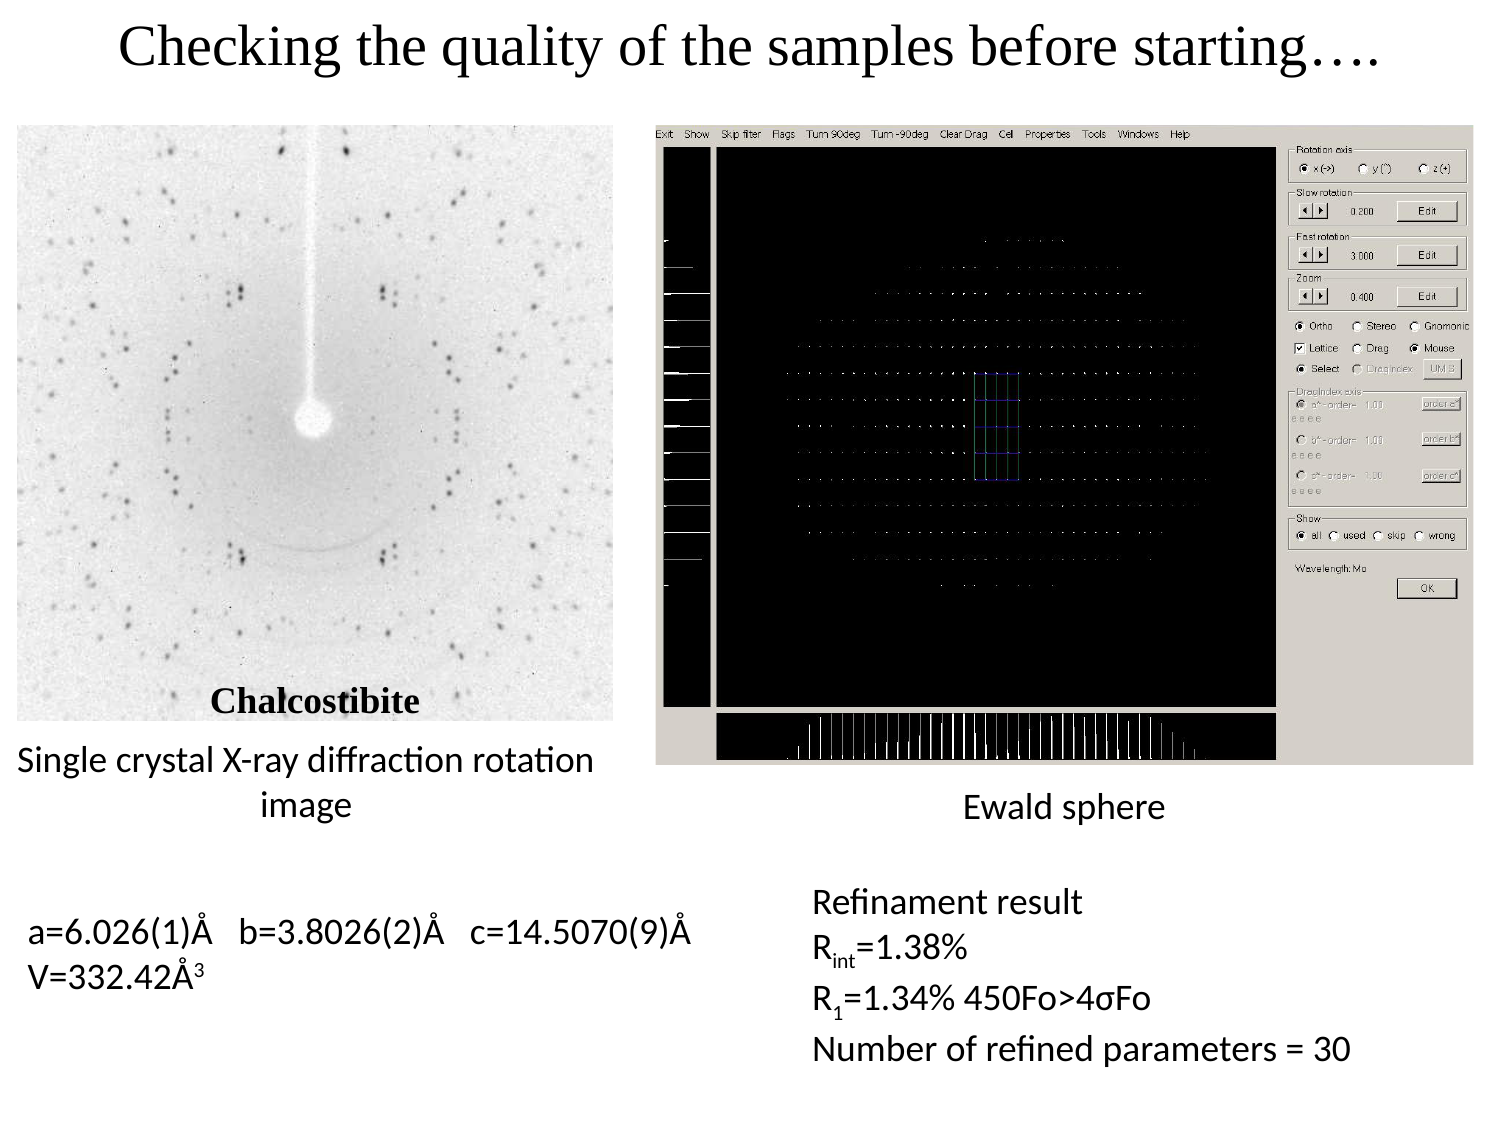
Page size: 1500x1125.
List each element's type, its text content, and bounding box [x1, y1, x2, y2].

picture [655, 125, 1474, 765]
picture [17, 125, 613, 721]
text_box a=6.026(1)Å b=3.8026(2)Å c=14.5070(9)Å V=332.42Å3 [12, 899, 734, 1004]
text_box Checking the quality of the samples before starting…. [0, 0, 1500, 85]
text_box Ewald sphere [655, 775, 1474, 835]
text_box Refinament result Rint=1.38% R1=1.34% 450Fo>4σFo Number of refined parameters = 30 [797, 869, 1474, 1077]
text_box Single crystal X-ray diffraction rotation image [0, 728, 613, 833]
